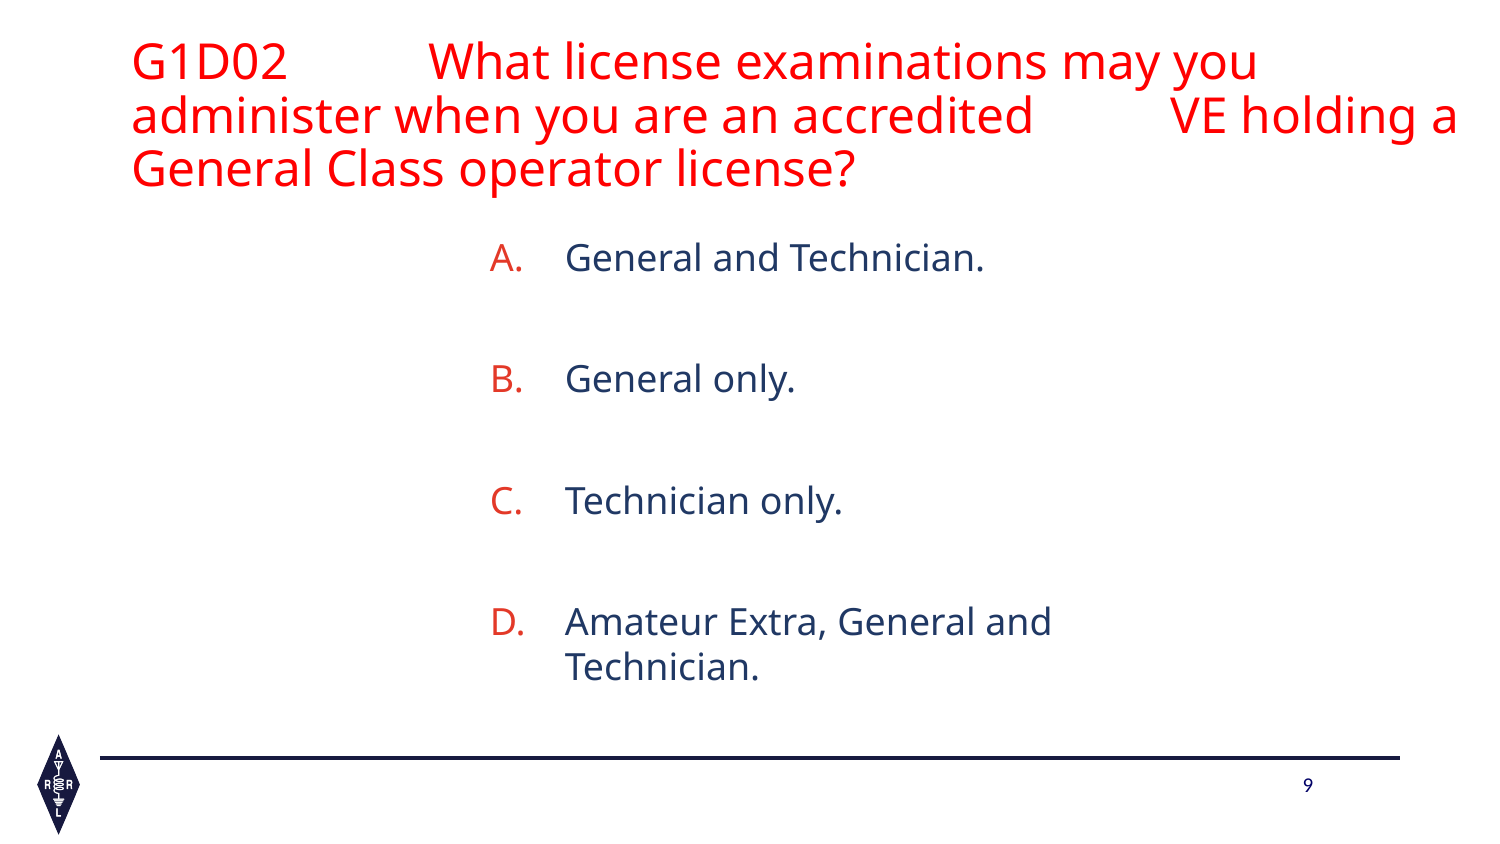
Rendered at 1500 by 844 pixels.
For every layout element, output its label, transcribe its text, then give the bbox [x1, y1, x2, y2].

slide_number 9 [1302, 761, 1400, 807]
picture [37, 734, 80, 835]
title G1D02 What license examinations may you administer when you are an accredited VE holding a General Class operator license? [131, 31, 1485, 209]
list General and Technician. General only. Technician only. Amateur Extra, General and Technician. [489, 228, 1127, 742]
